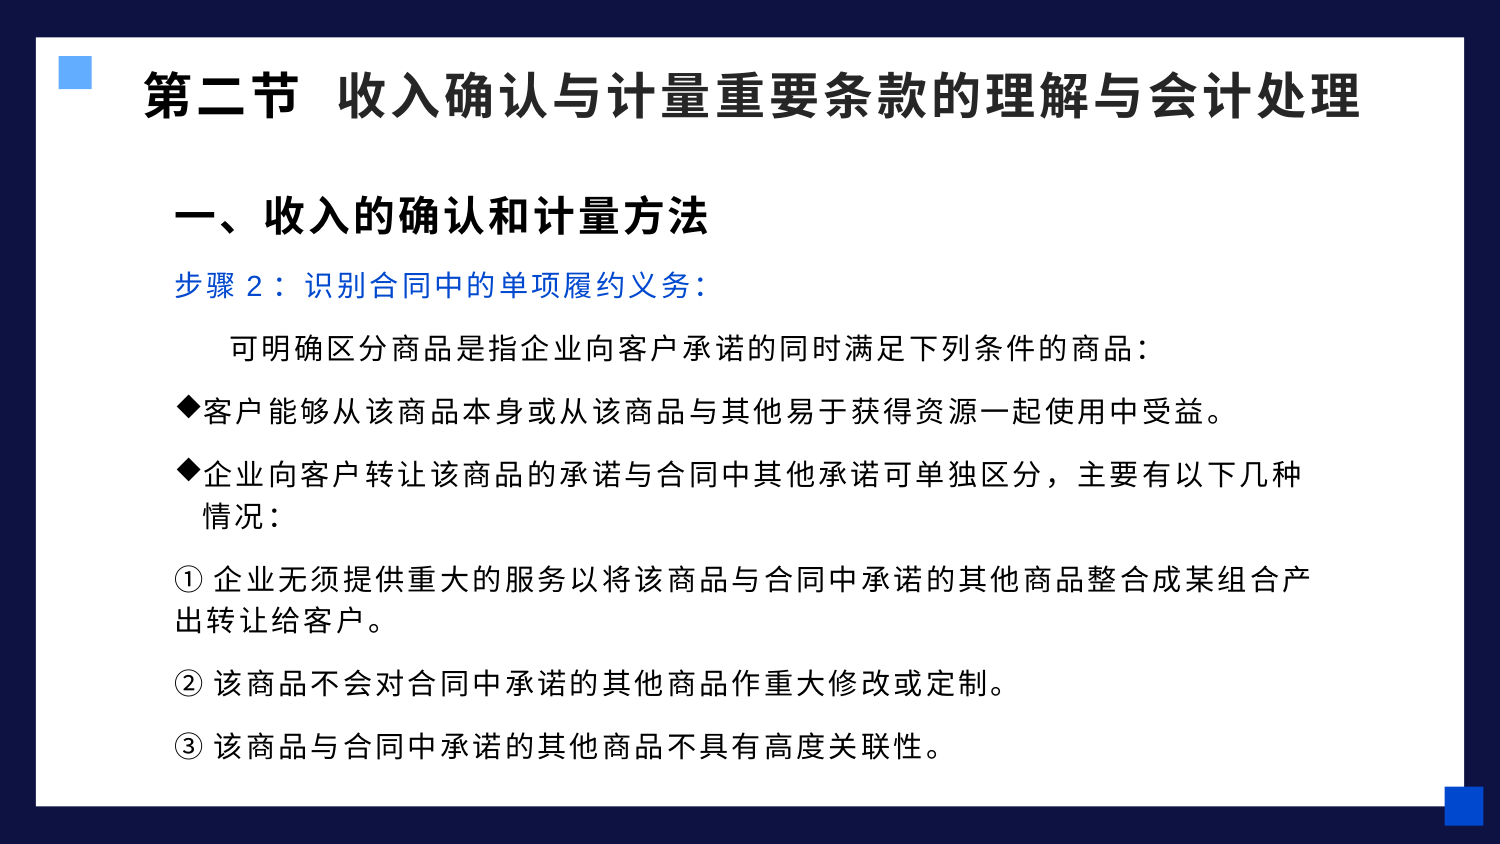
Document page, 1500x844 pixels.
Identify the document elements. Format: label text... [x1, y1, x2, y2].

text_box 第二节 收入确认与计量重要条款的理解与会计处理 [99, 43, 1400, 133]
list 一、收入的确认和计量方法 步骤2：识别合同中的单项履约义务： 可明确区分商品是指企业向客户承诺的同时满足下列条件的商品： 客户能够从该商品本身或从该商品与其他易于获得资源一起使用中受益。 企业向客户转让该商品的承诺与合同中其他承诺可单独区分，主要有以下几种情况： ①企业无须提供重大的服务以将该商品与合同中承诺的其他商品整合成某组合产出转让给客户。 ②该商品不会对合同中承诺的其他商品作重大修改或定制。 ③该商品与合同中承诺的其他商品不具有高度关联性。 [157, 179, 1343, 605]
